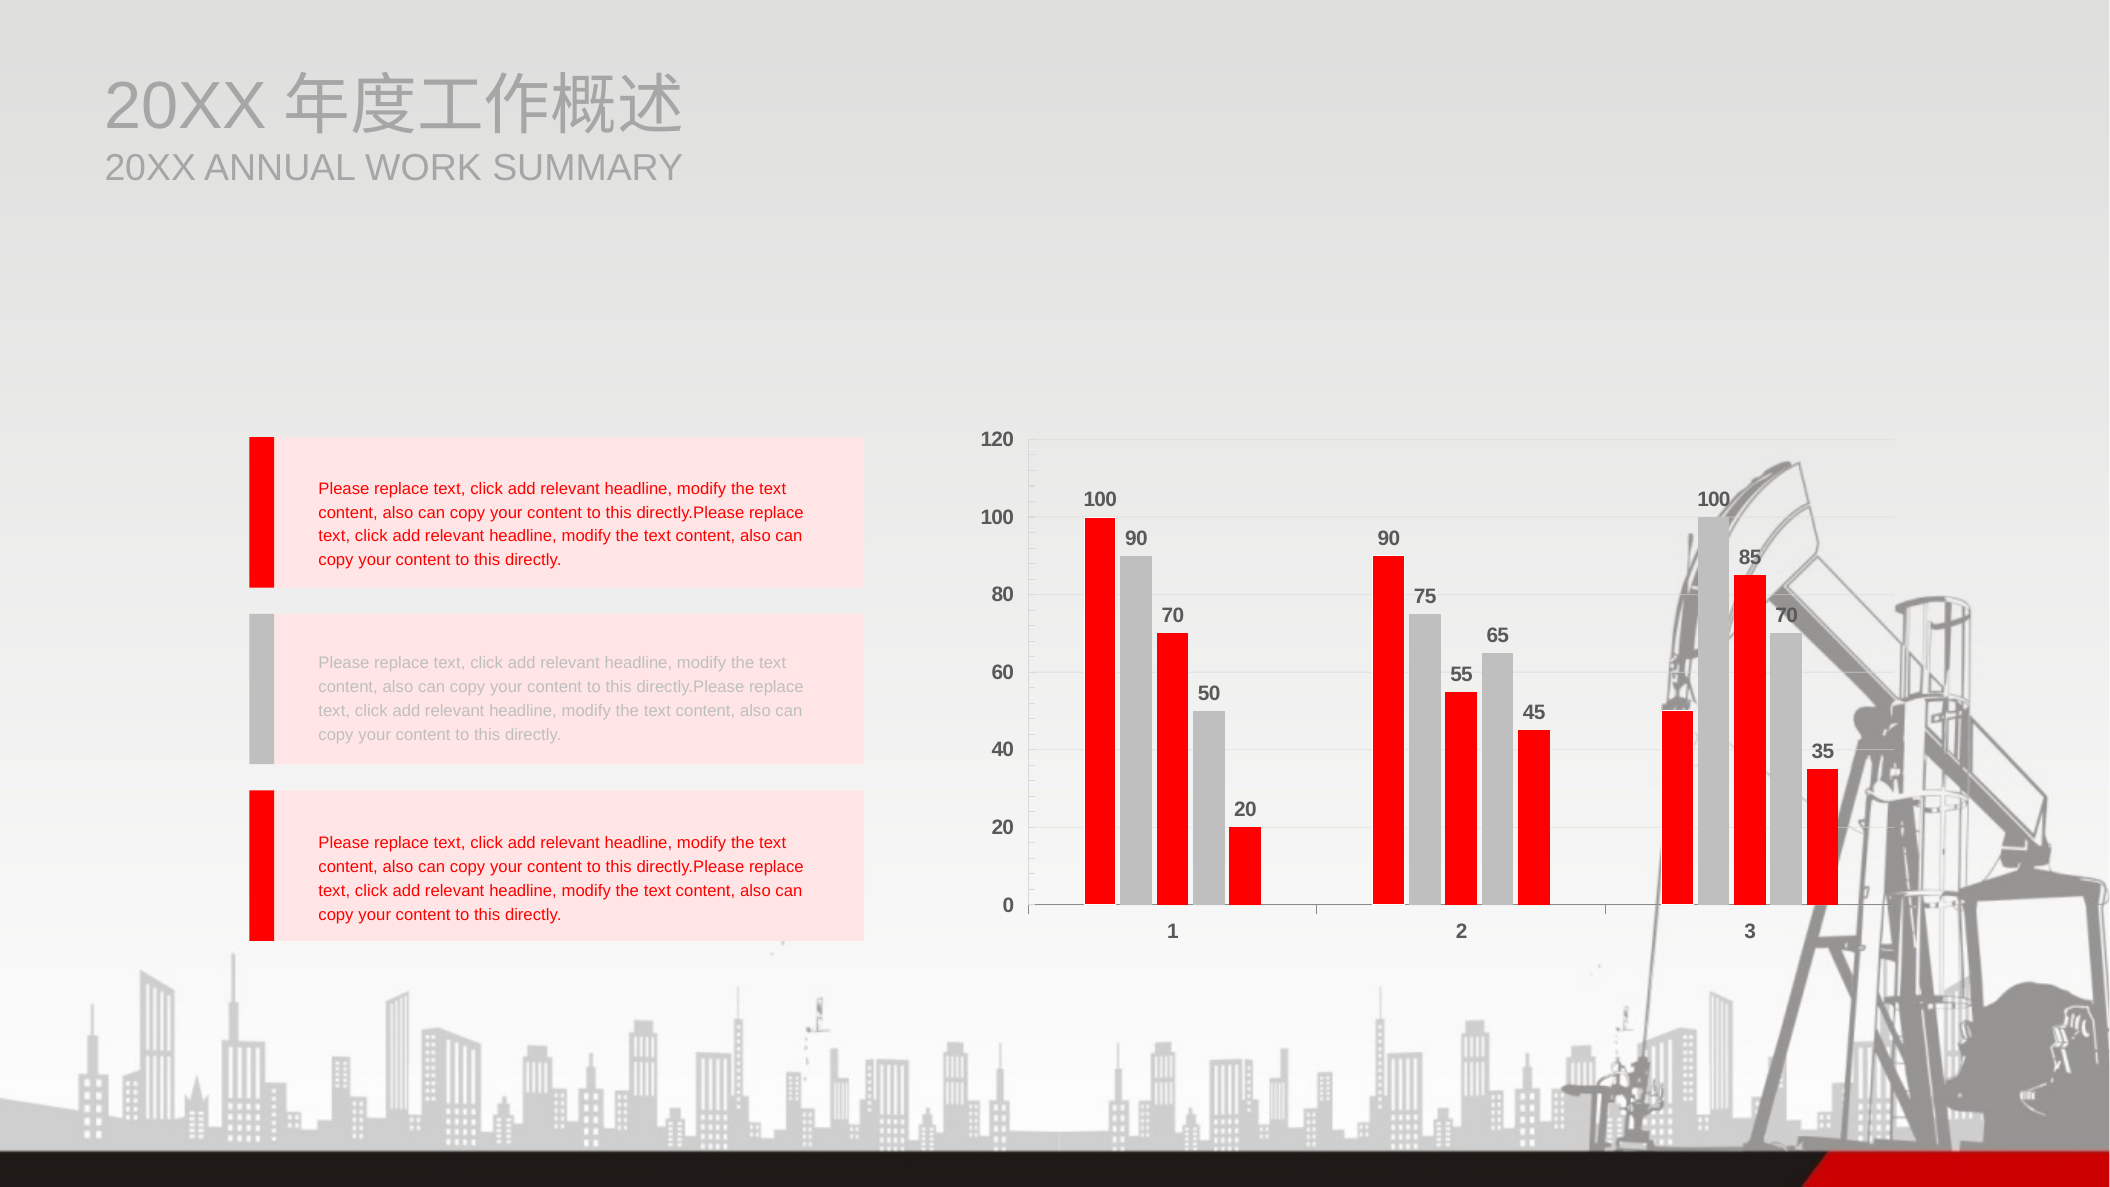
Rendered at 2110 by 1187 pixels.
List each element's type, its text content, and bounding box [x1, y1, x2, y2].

text_box 20XX年度工作概述 [104, 61, 692, 142]
text_box 20XX ANNUAL WORK SUMMARY [104, 142, 692, 188]
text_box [249, 613, 865, 765]
chart [936, 412, 1923, 995]
picture [0, 0, 2110, 1187]
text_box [249, 790, 865, 941]
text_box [249, 437, 865, 588]
